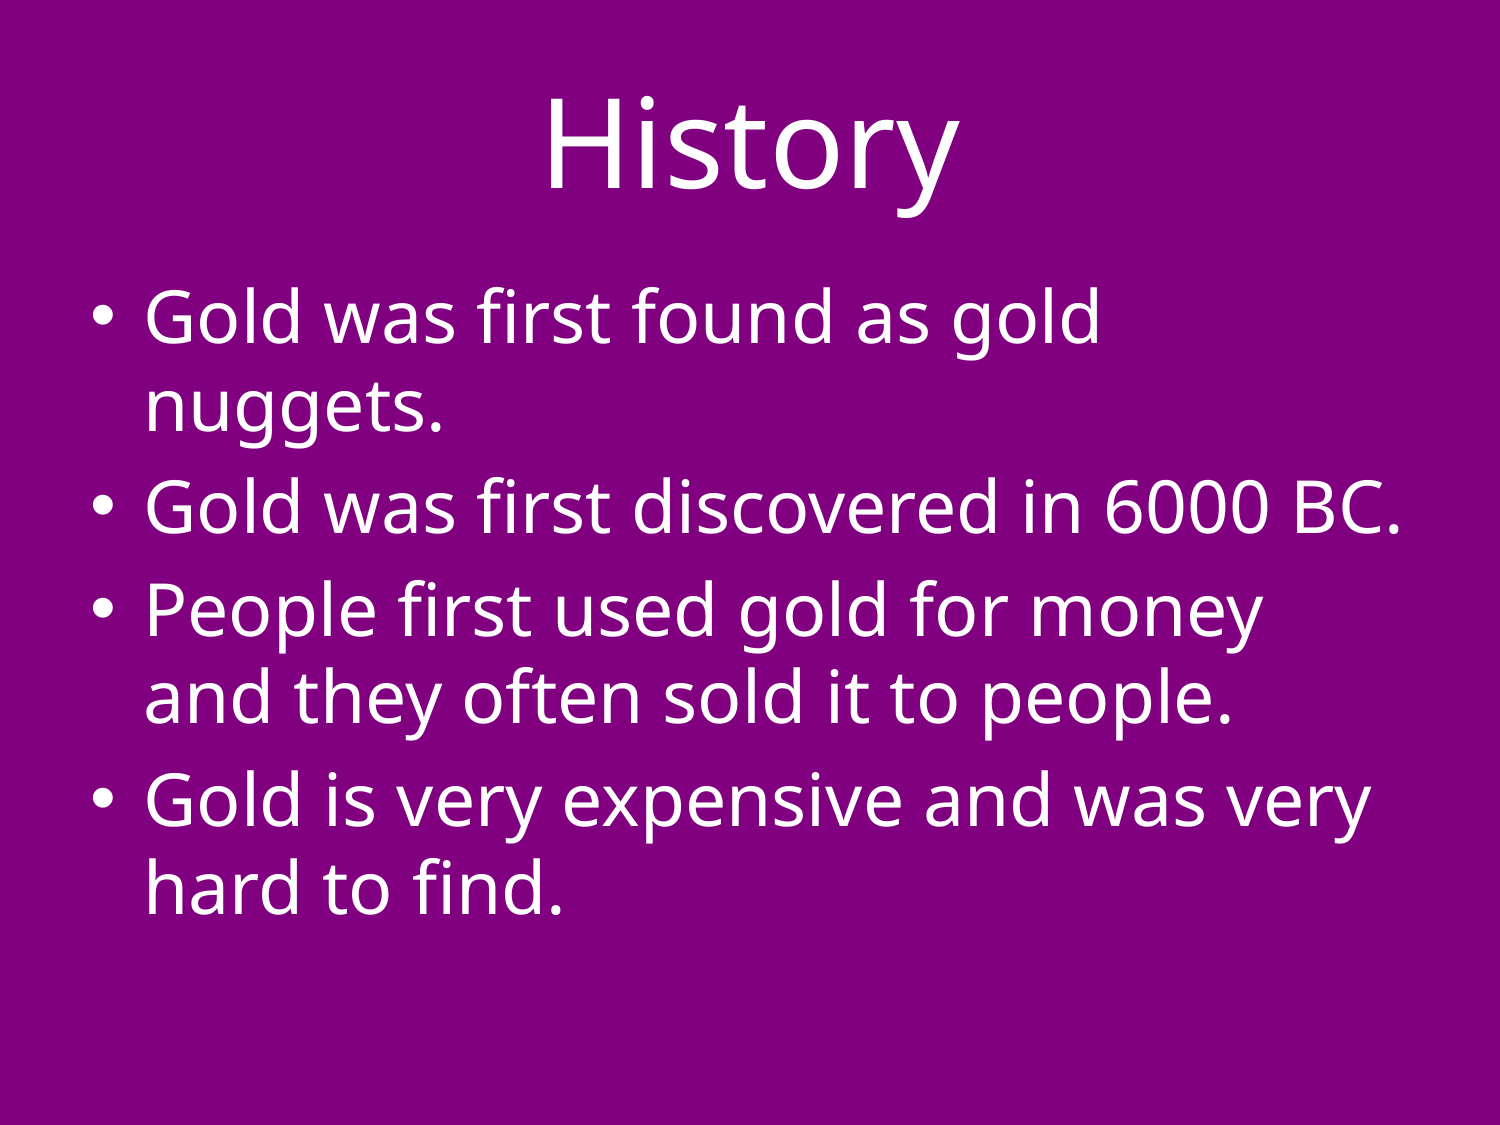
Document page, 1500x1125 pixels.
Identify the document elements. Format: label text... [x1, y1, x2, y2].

title History [75, 45, 1425, 233]
list Gold was first found as gold nuggets. Gold was first discovered in 6000 BC. People first used gold for money and they often sold it to people. Gold is very expensive and was very hard to find. [75, 262, 1425, 1005]
